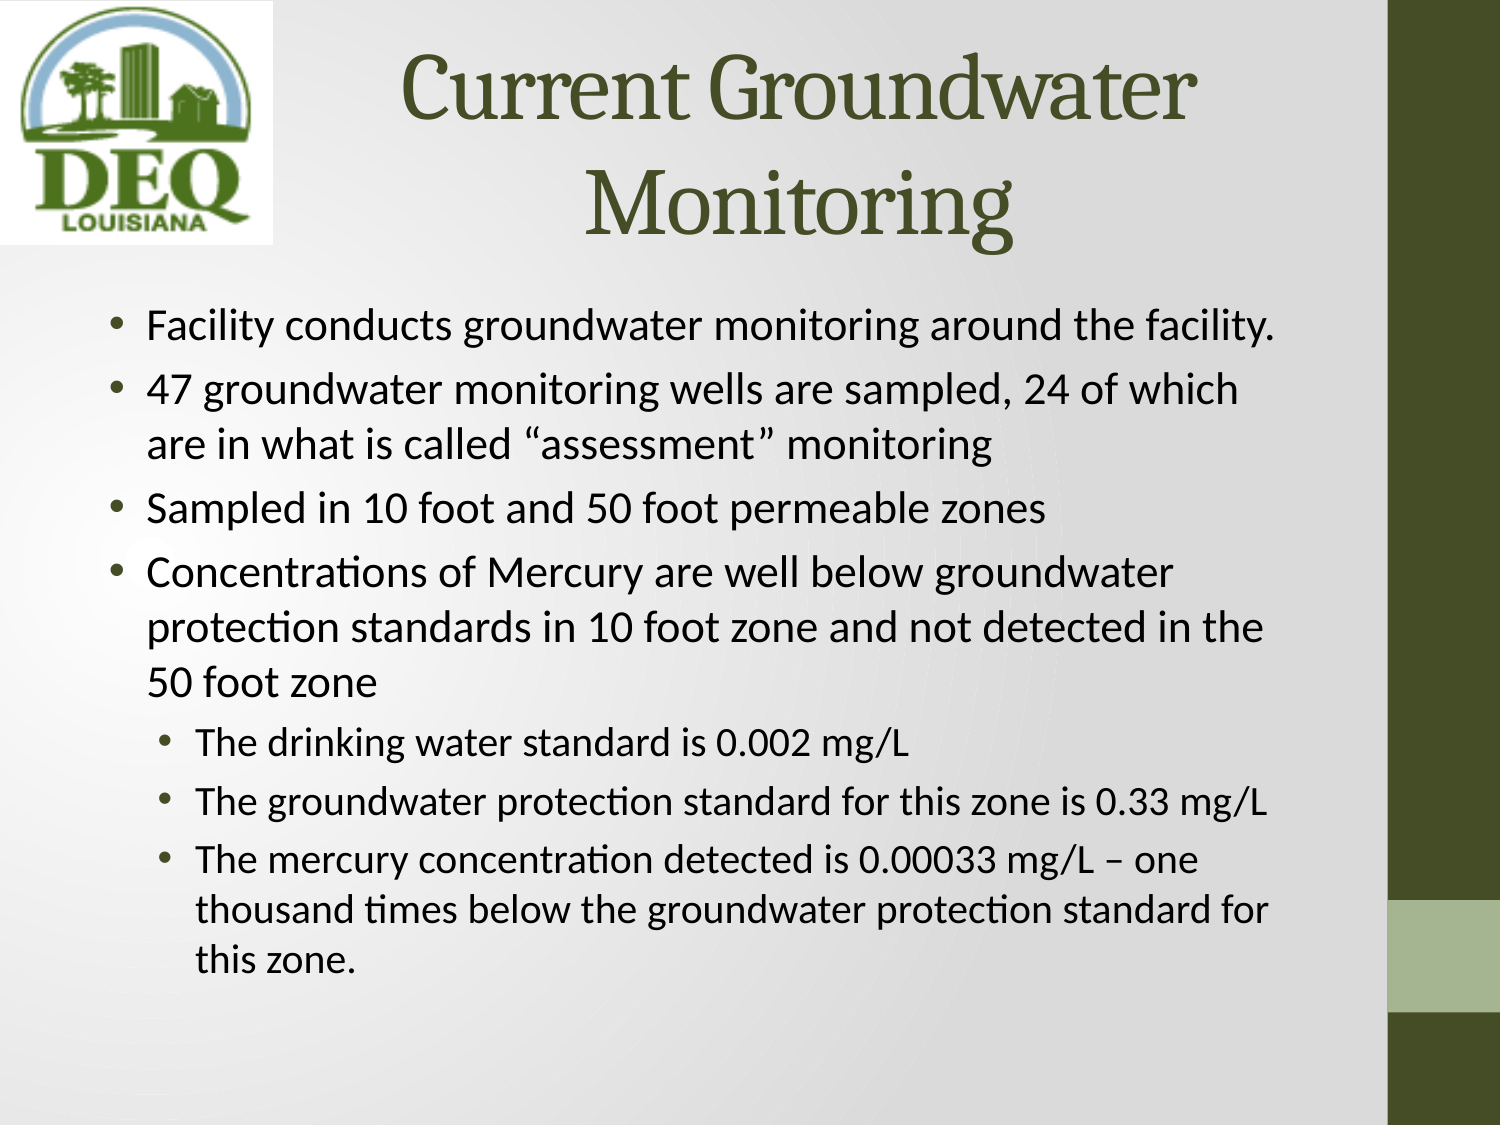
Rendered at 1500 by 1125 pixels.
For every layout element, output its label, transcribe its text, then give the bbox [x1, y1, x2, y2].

title Current Groundwater Monitoring [285, 45, 1325, 233]
list Facility conducts groundwater monitoring around the facility. 47 groundwater monitoring wells are sampled, 24 of which are in what is called “assessment” monitoring Sampled in 10 foot and 50 foot permeable zones Concentrations of Mercury are well below groundwater protection standards in 10 foot zone and not detected in the 50 foot zone The drinking water standard is 0.002 mg/L The groundwater protection standard for this zone is 0.33 mg/L The mercury concentration detected is 0.00033 mg/L – one thousand times below the groundwater protection standard for this zone. [75, 287, 1325, 1110]
picture [0, 1, 274, 245]
